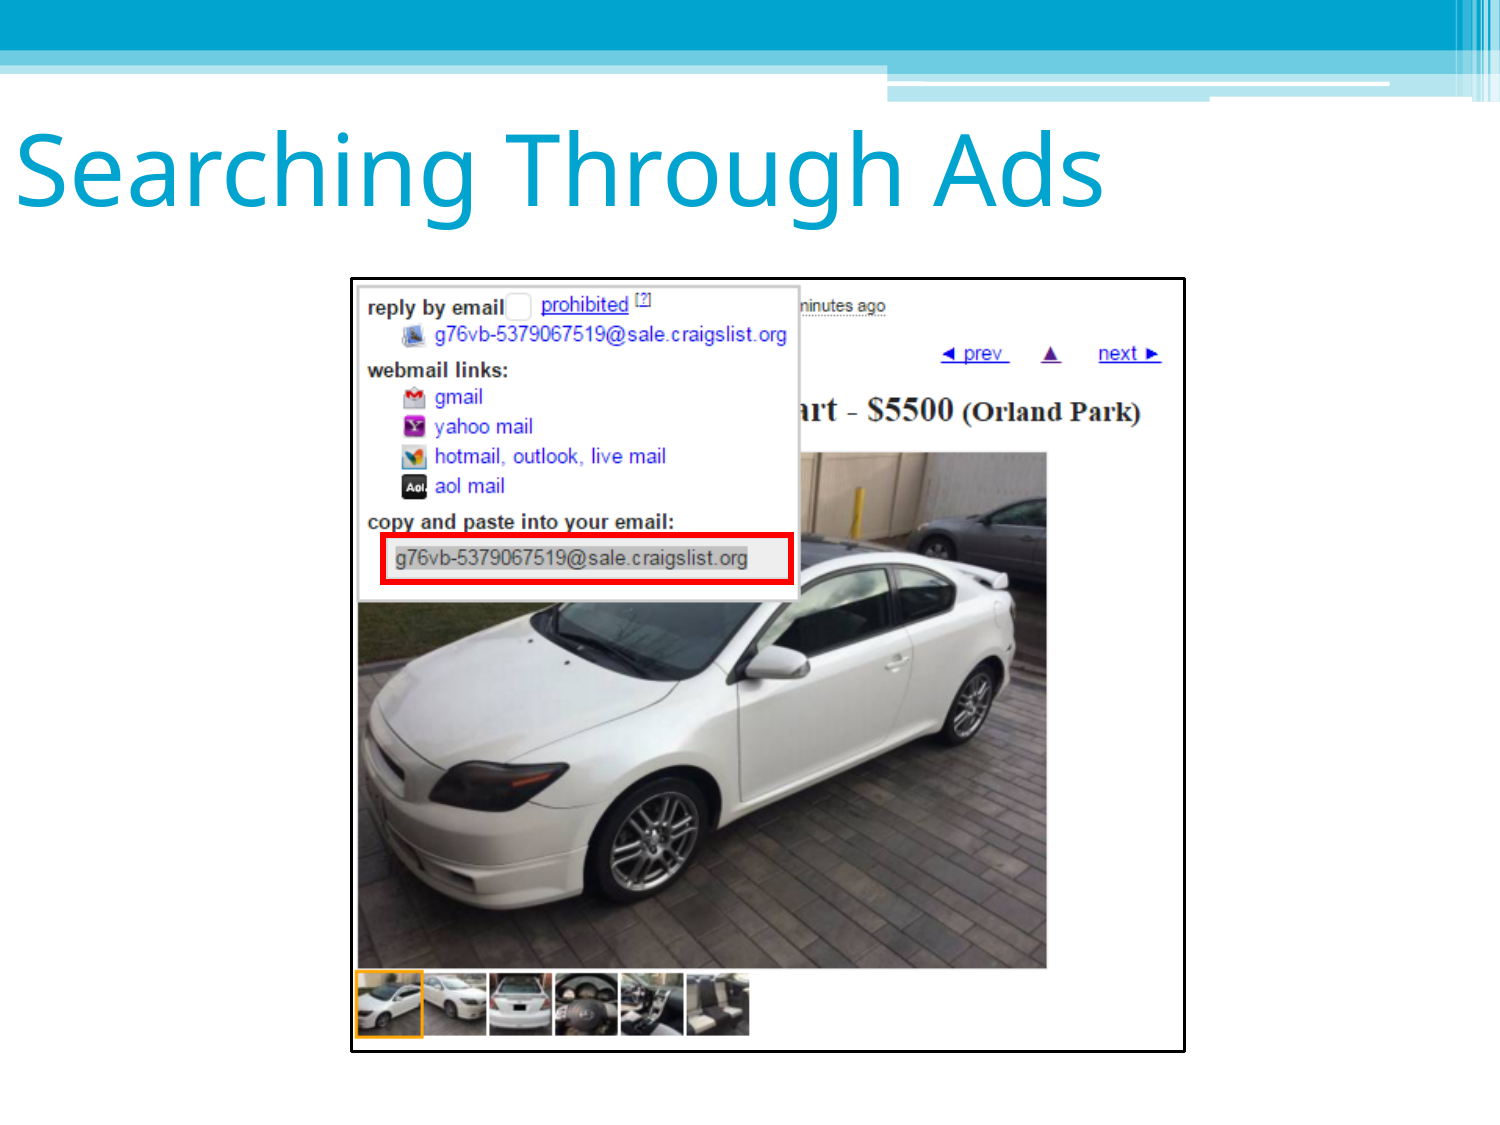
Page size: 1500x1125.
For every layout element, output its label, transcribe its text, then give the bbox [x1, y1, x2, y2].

picture [352, 279, 1183, 1050]
title Searching Through Ads [0, 78, 1500, 254]
